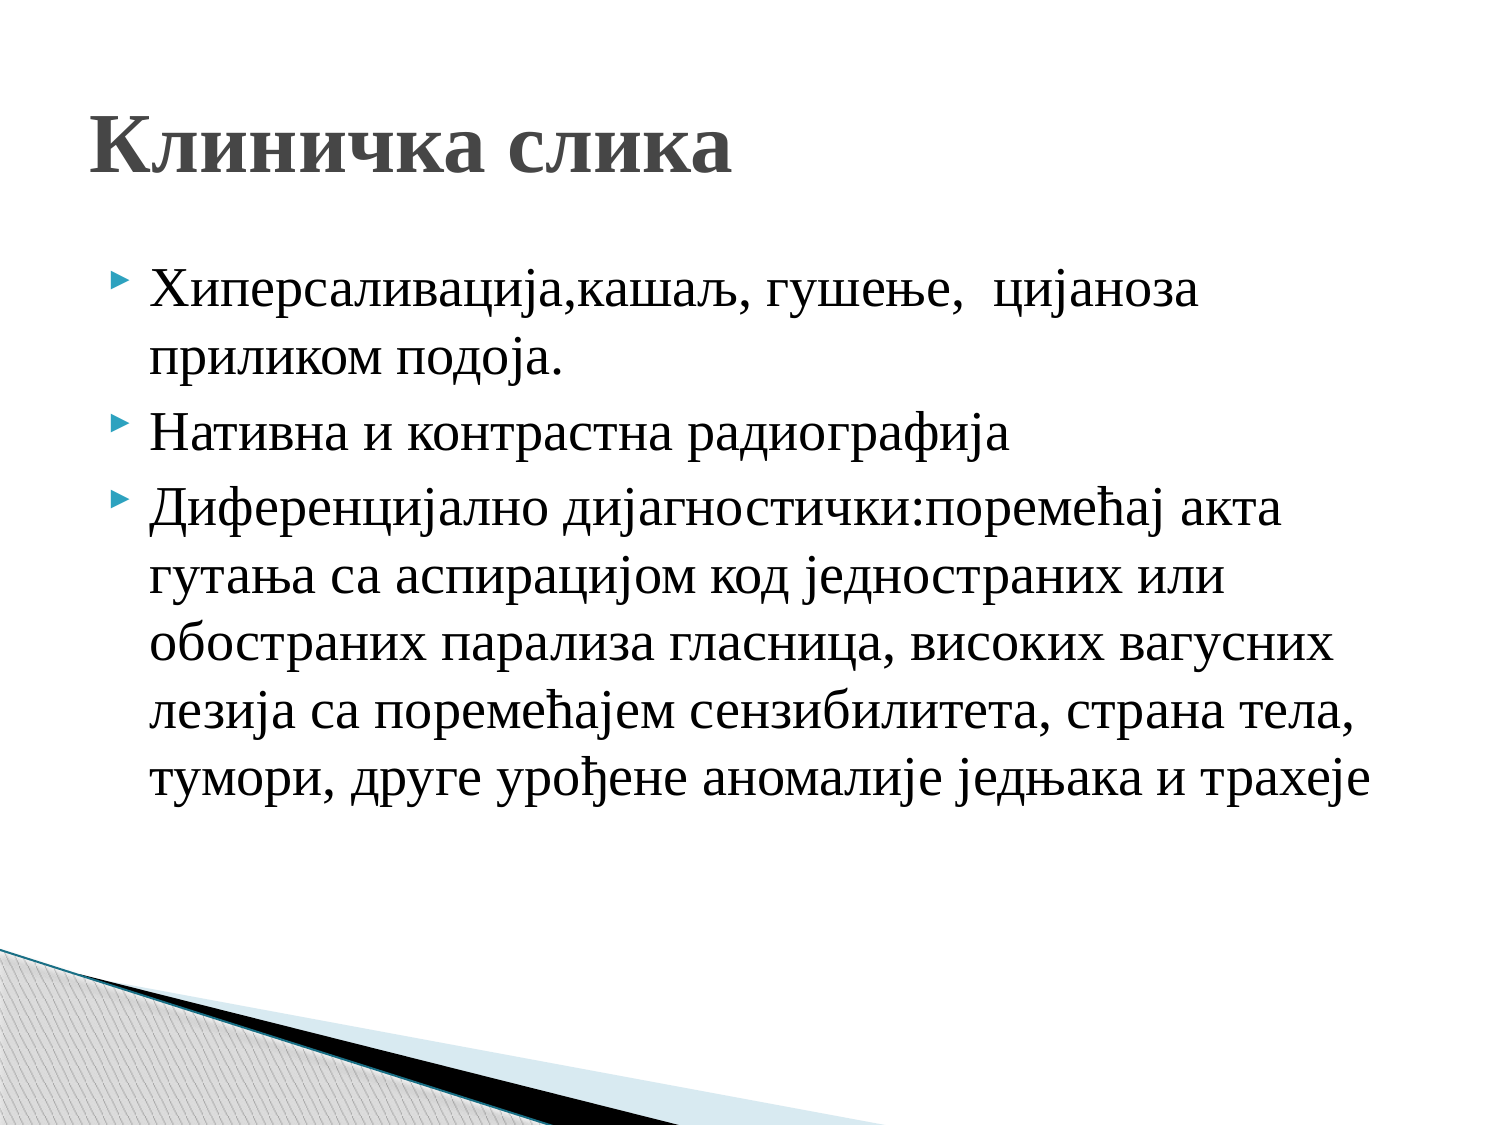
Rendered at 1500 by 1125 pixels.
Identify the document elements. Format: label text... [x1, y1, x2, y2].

title Клиничка слика [75, 45, 1425, 233]
list Хиперсаливација,кашаљ, гушење, цијаноза приликом подоја. Нативна и контрастна радиографија Диференцијално дијагностички:поремећај акта гутања са аспирацијом код једностраних или обостраних парализа гласница, високих вагусних лезија са поремећајем сензибилитета, страна тела, тумори, друге урођене аномалије једњака и трахеје [75, 243, 1425, 986]
